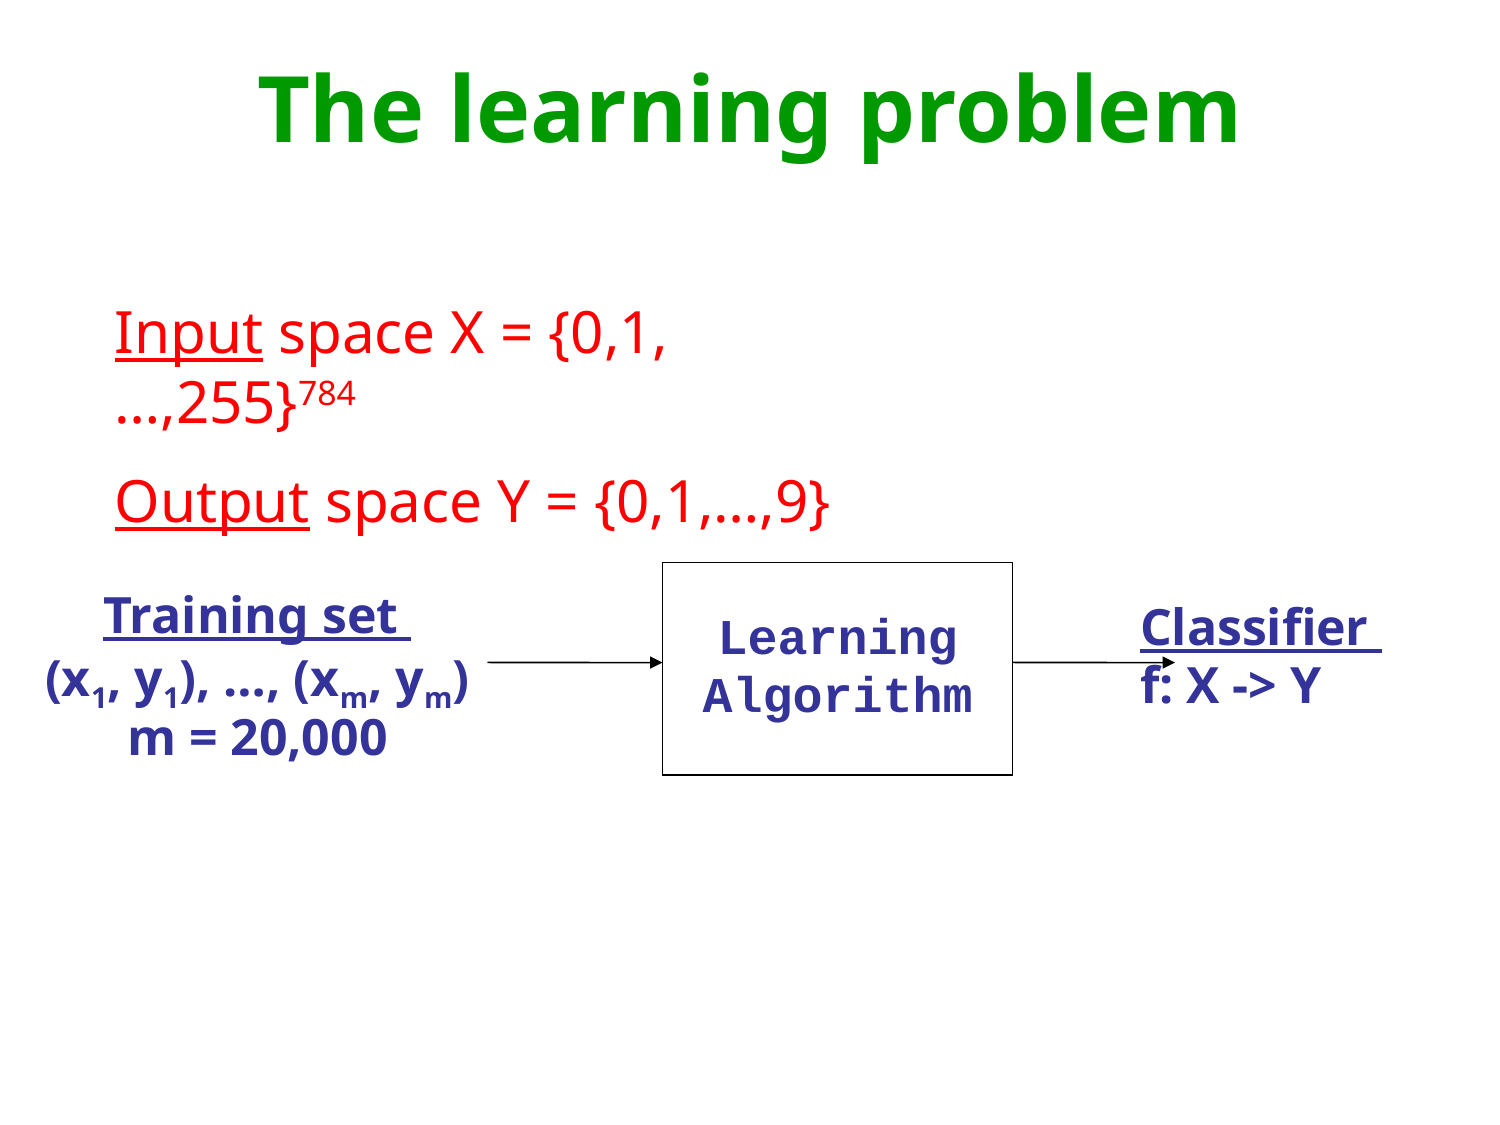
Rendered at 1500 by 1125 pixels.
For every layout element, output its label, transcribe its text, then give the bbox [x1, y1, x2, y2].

text_box Training set (x1, y1), …, (xm, ym) m = 20,000 [0, 587, 482, 773]
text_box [487, 562, 1176, 776]
text_box Input space X = {0,1,…,255}784 Output space Y = {0,1,…,9} [99, 287, 913, 542]
title The learning problem [74, 12, 1426, 201]
text_box Classifier f: X -> Y [1179, 600, 1500, 721]
